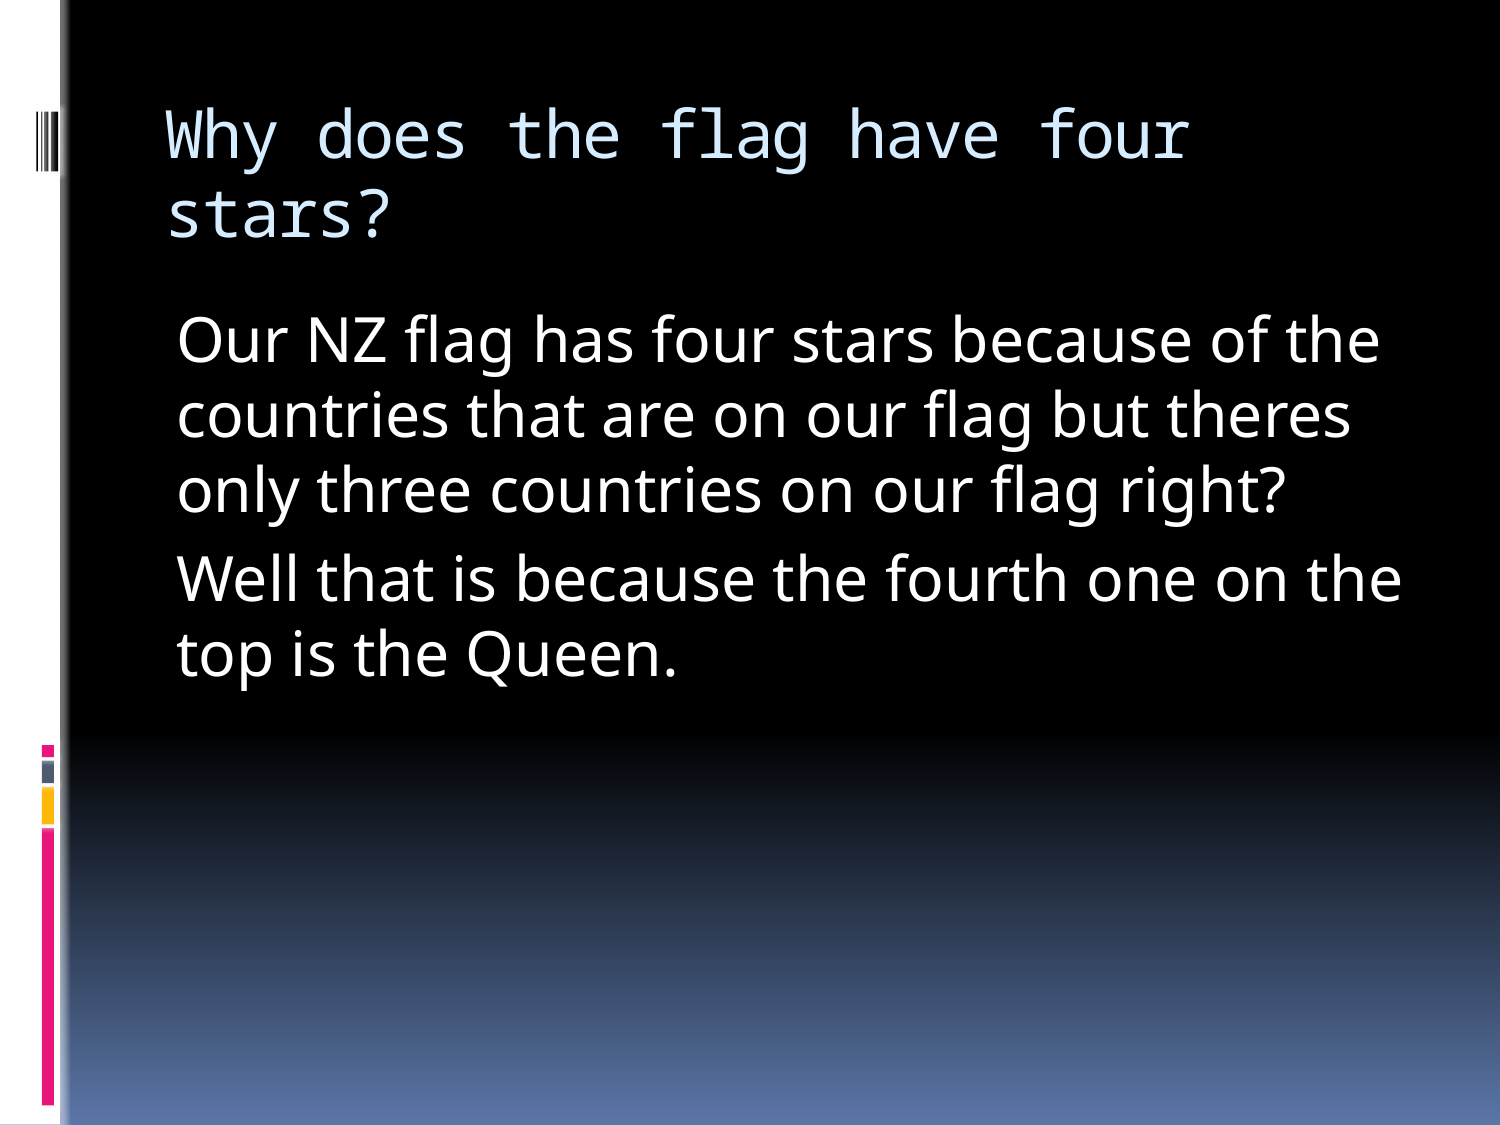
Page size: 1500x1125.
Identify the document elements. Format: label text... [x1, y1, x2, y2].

title Why does the flag have four stars? [150, 83, 1425, 234]
list Our NZ flag has four stars because of the countries that are on our flag but theres only three countries on our flag right? Well that is because the fourth one on the top is the Queen. [150, 292, 1425, 1043]
